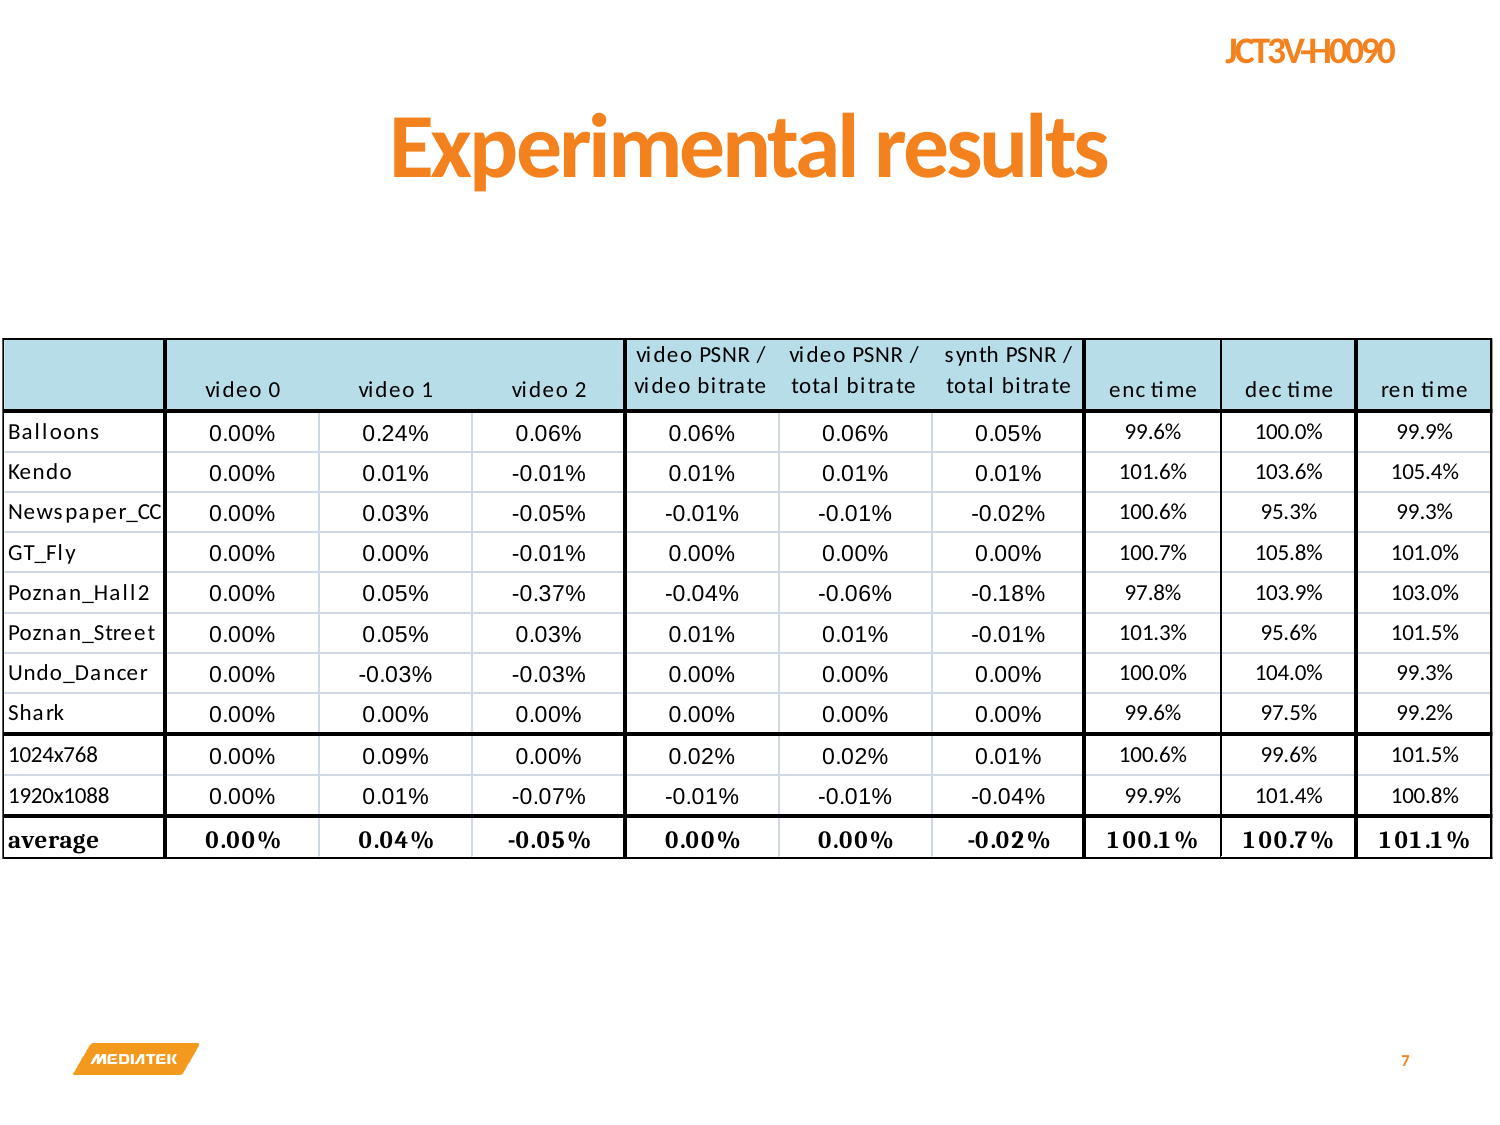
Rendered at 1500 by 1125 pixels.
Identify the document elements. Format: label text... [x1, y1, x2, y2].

picture [2, 337, 1495, 861]
picture [73, 1043, 199, 1075]
slide_number 7 [1251, 1029, 1425, 1090]
title Experimental results [75, 99, 1425, 287]
